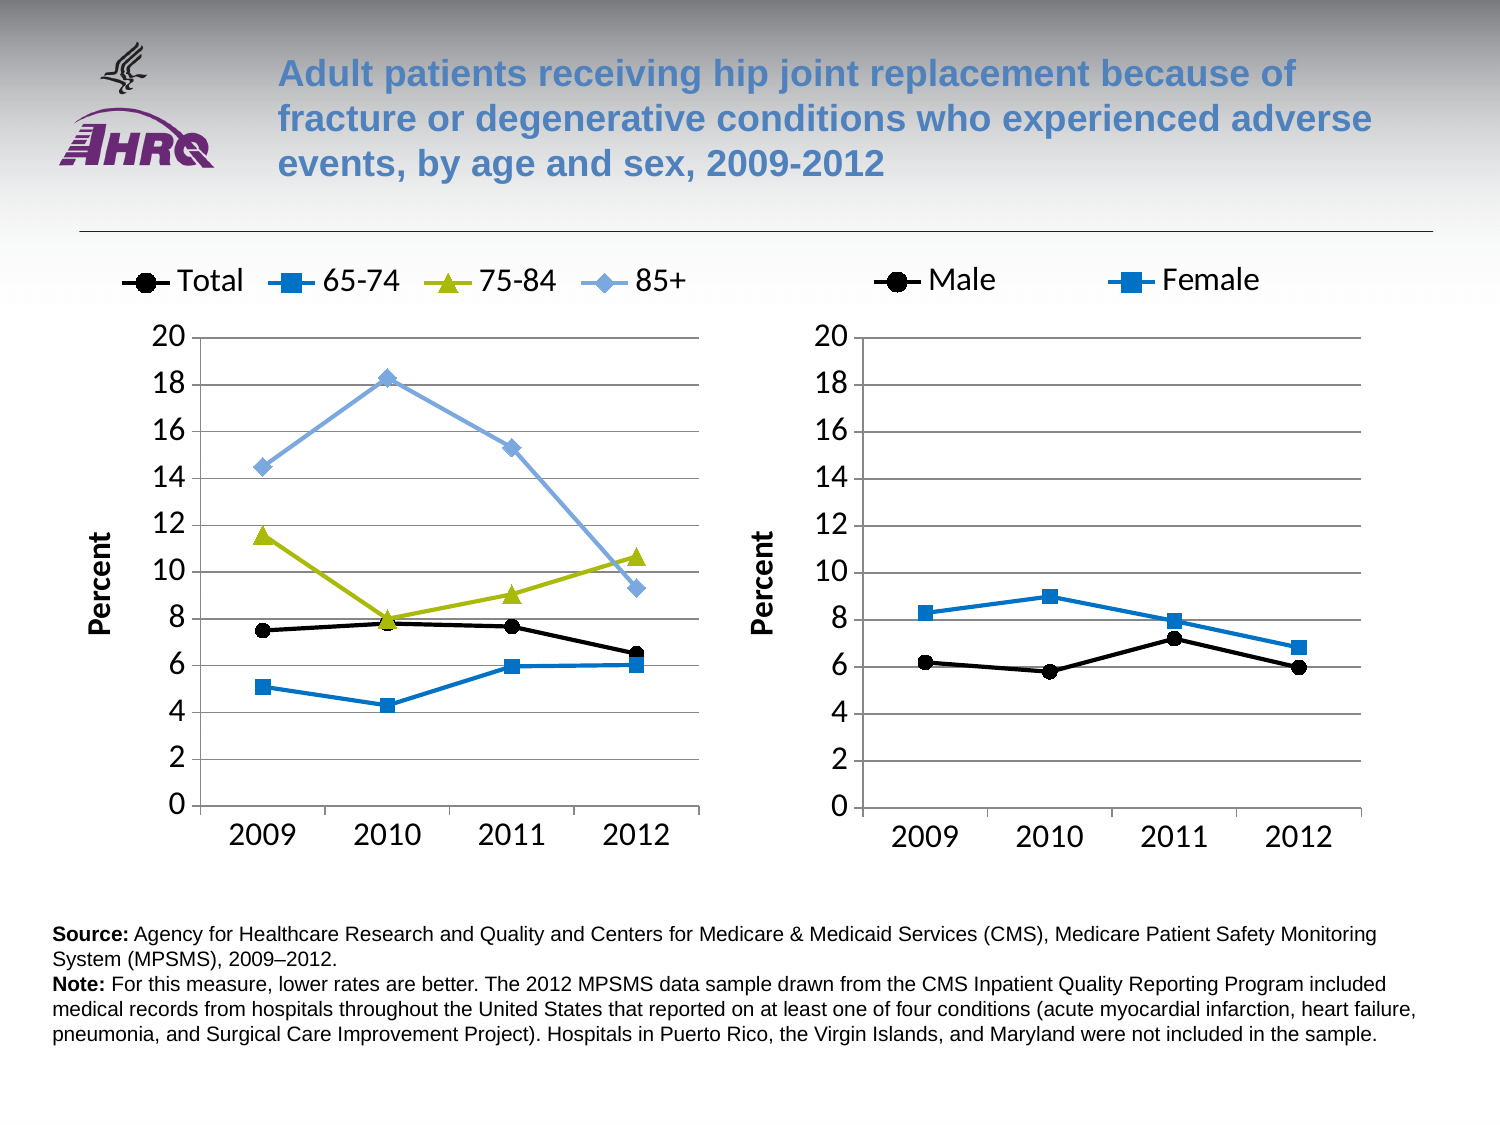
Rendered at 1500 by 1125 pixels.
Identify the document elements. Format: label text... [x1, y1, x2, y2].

title Adult patients receiving hip joint replacement because of fracture or degenerative conditions who experienced adverse events, by age and sex, 2009-2012 [262, 45, 1425, 188]
picture [0, 0, 1500, 1125]
chart [737, 237, 1376, 926]
chart [74, 224, 713, 926]
text_box Source: Agency for Healthcare Research and Quality and Centers for Medicare & Medicaid Services (CMS), Medicare Patient Safety Monitoring System (MPSMS), 2009–2012. Note: For this measure, lower rates are better. The 2012 MPSMS data sample drawn from the CMS Inpatient Quality Reporting Program included medical records from hospitals throughout the United States that reported on at least one of four conditions (acute myocardial infarction, heart failure, pneumonia, and Surgical Care Improvement Project). Hospitals in Puerto Rico, the Virgin Islands, and Maryland were not included in the sample. [37, 912, 1438, 1123]
